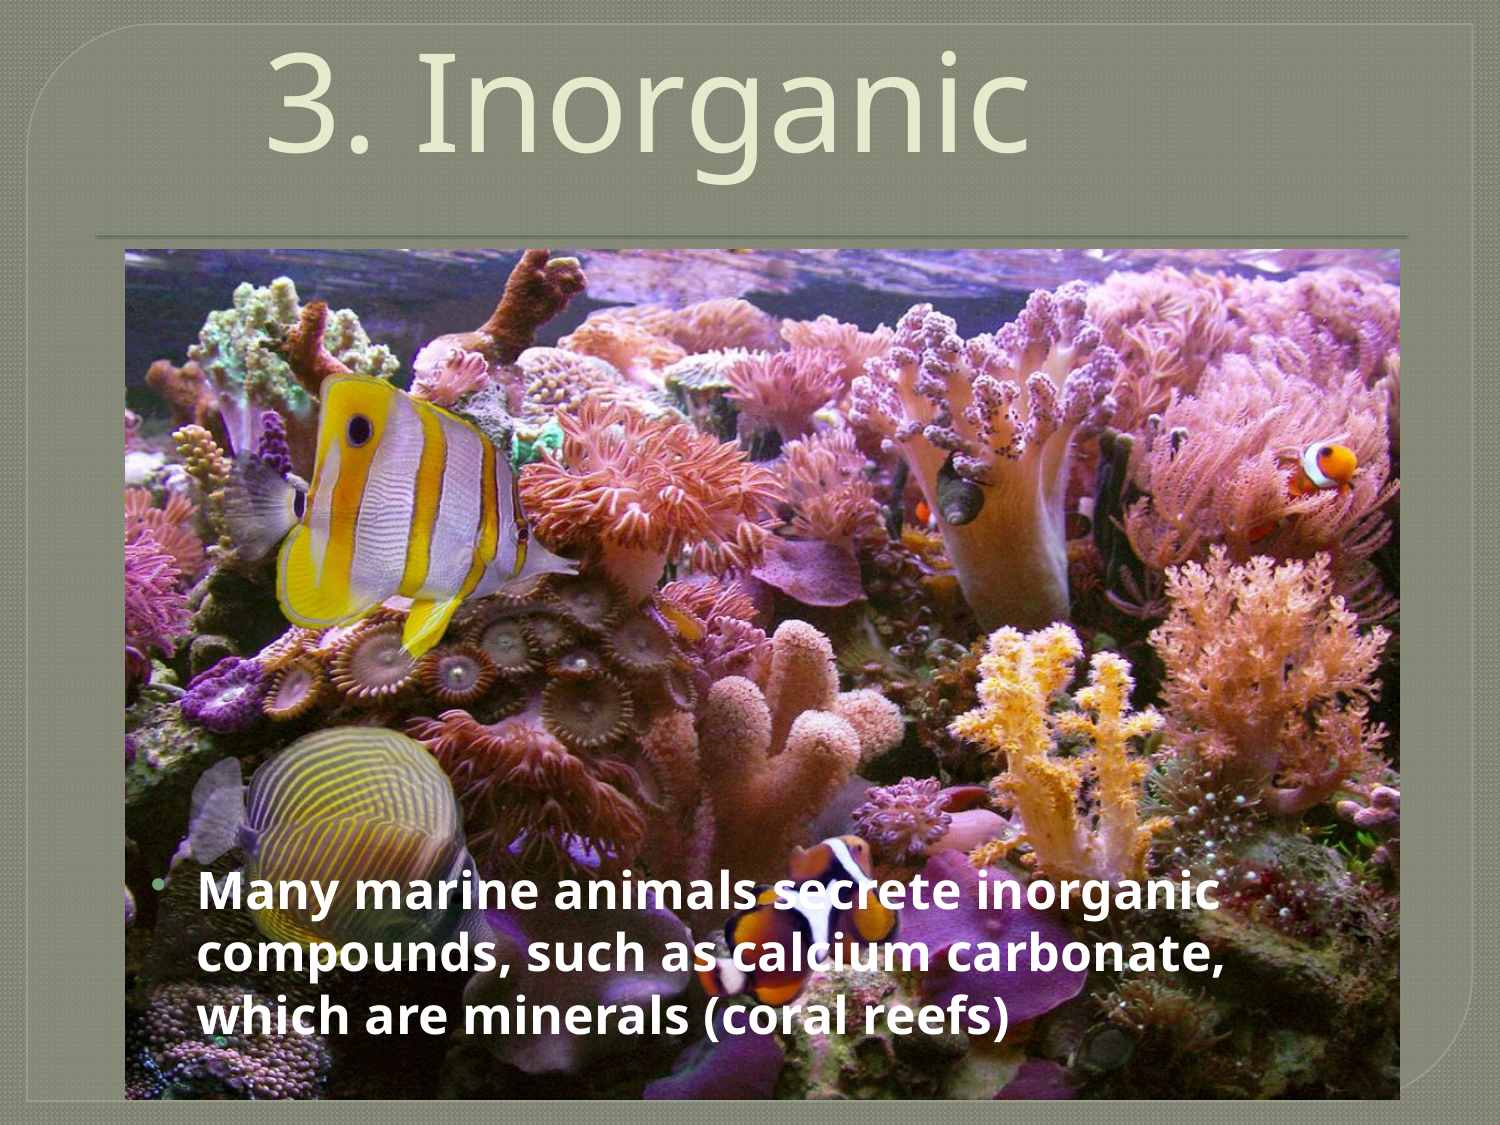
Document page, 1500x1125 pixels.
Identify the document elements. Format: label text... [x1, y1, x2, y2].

title 3. Inorganic [50, 0, 1238, 188]
picture [124, 249, 1401, 1101]
